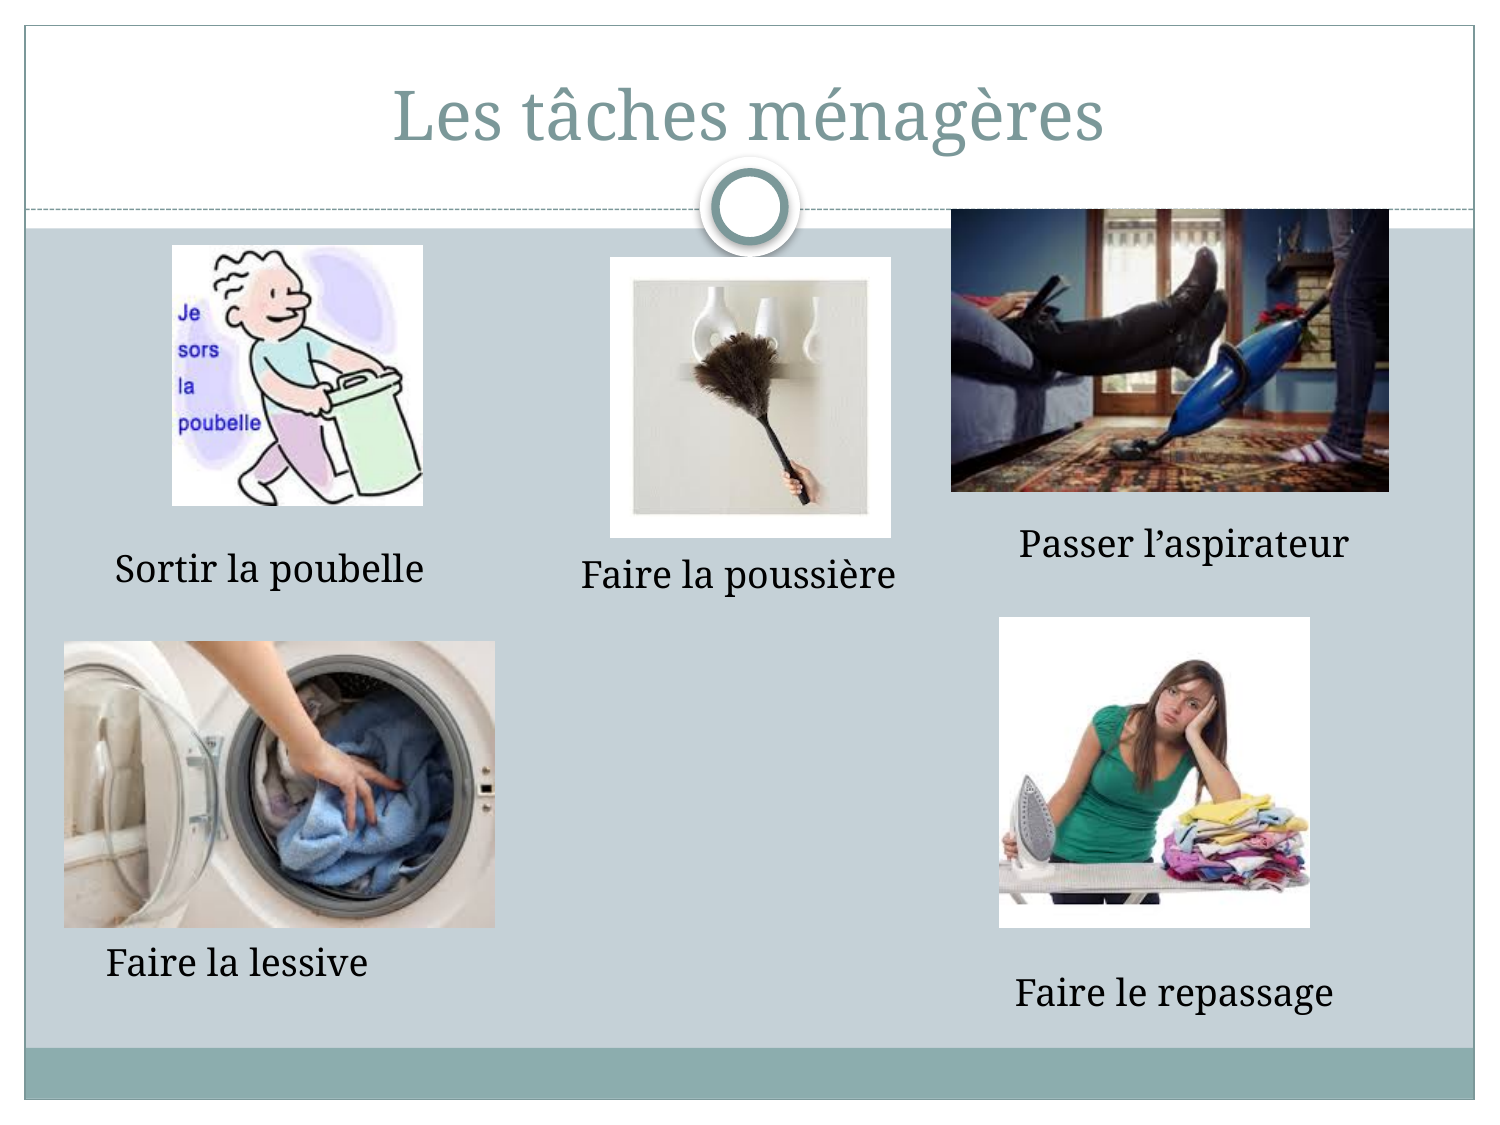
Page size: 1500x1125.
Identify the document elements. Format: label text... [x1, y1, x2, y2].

picture [951, 209, 1390, 492]
text_box Sortir la poubelle [99, 537, 495, 598]
text_box Passer l’aspirateur [1004, 512, 1426, 573]
title Les tâches ménagères [49, 37, 1450, 162]
picture [999, 617, 1311, 929]
text_box Faire la poussière [566, 543, 912, 604]
text_box Faire le repassage [999, 961, 1352, 1022]
picture [64, 641, 495, 929]
text_box Faire la lessive [91, 940, 384, 991]
picture [610, 257, 892, 539]
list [171, 245, 423, 506]
